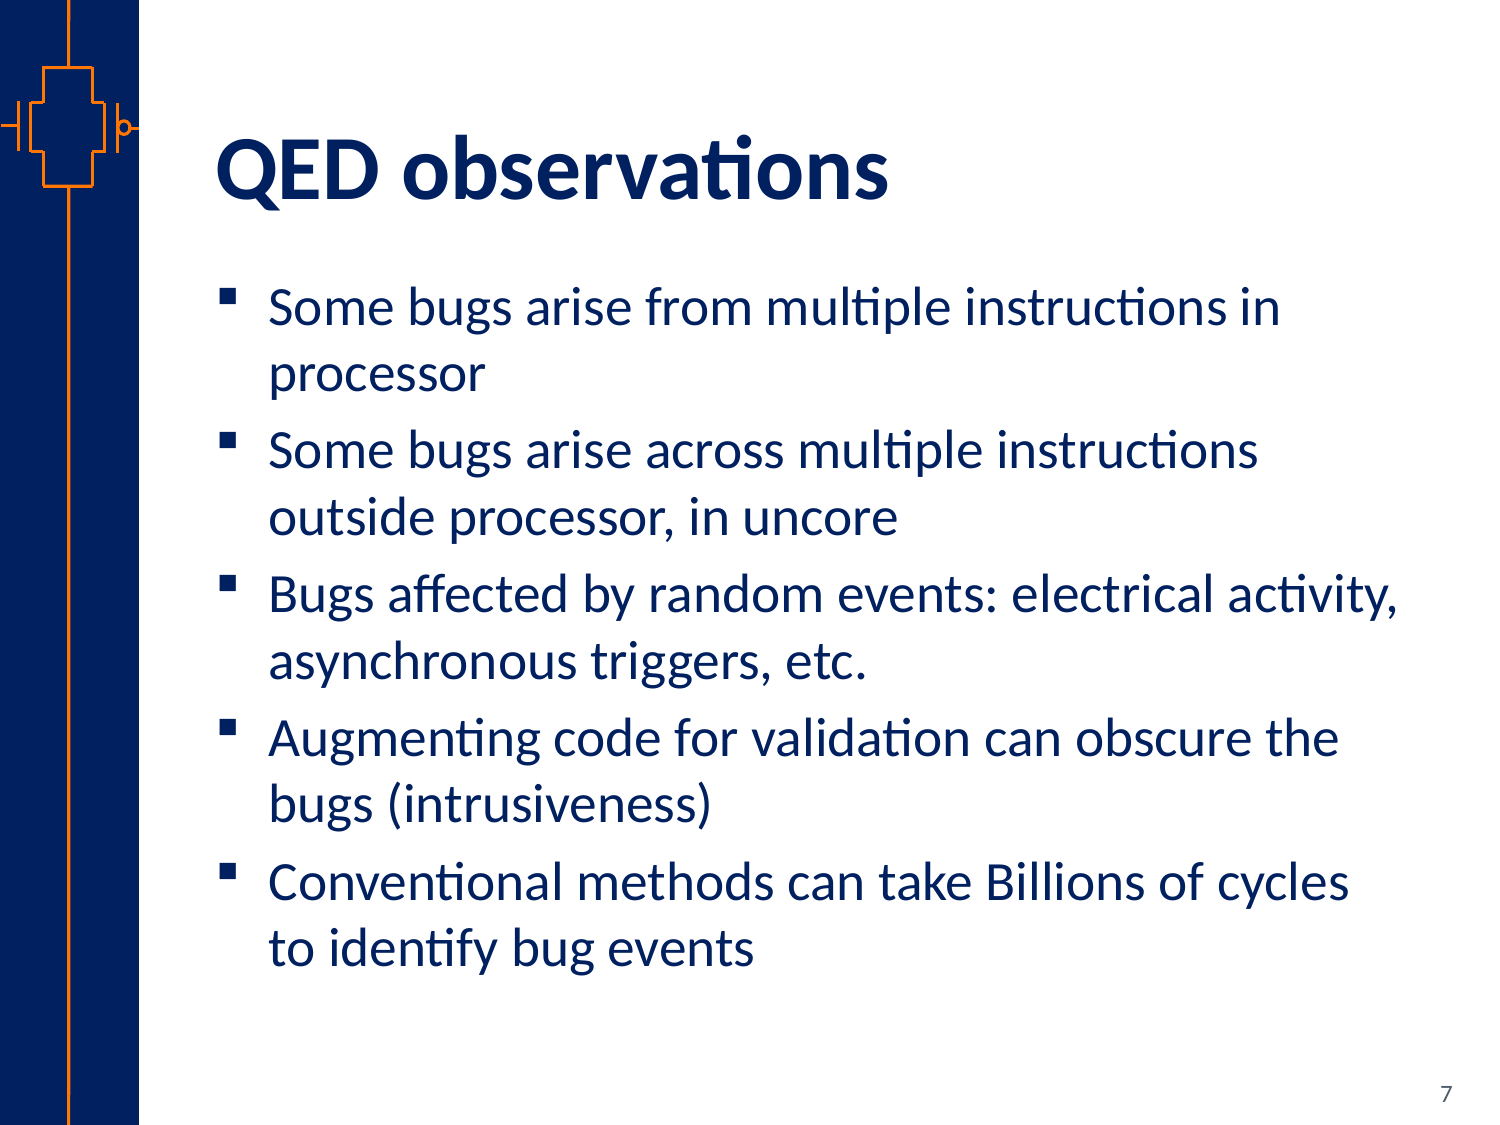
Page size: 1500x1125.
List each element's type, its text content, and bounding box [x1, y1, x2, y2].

list Some bugs arise from multiple instructions in processor Some bugs arise across multiple instructions outside processor, in uncore Bugs affected by random events: electrical activity, asynchronous triggers, etc. Augmenting code for validation can obscure the bugs (intrusiveness) Conventional methods can take Billions of cycles to identify bug events [200, 262, 1425, 988]
title QED observations [200, 37, 1388, 225]
slide_number 7 [1425, 1062, 1488, 1123]
